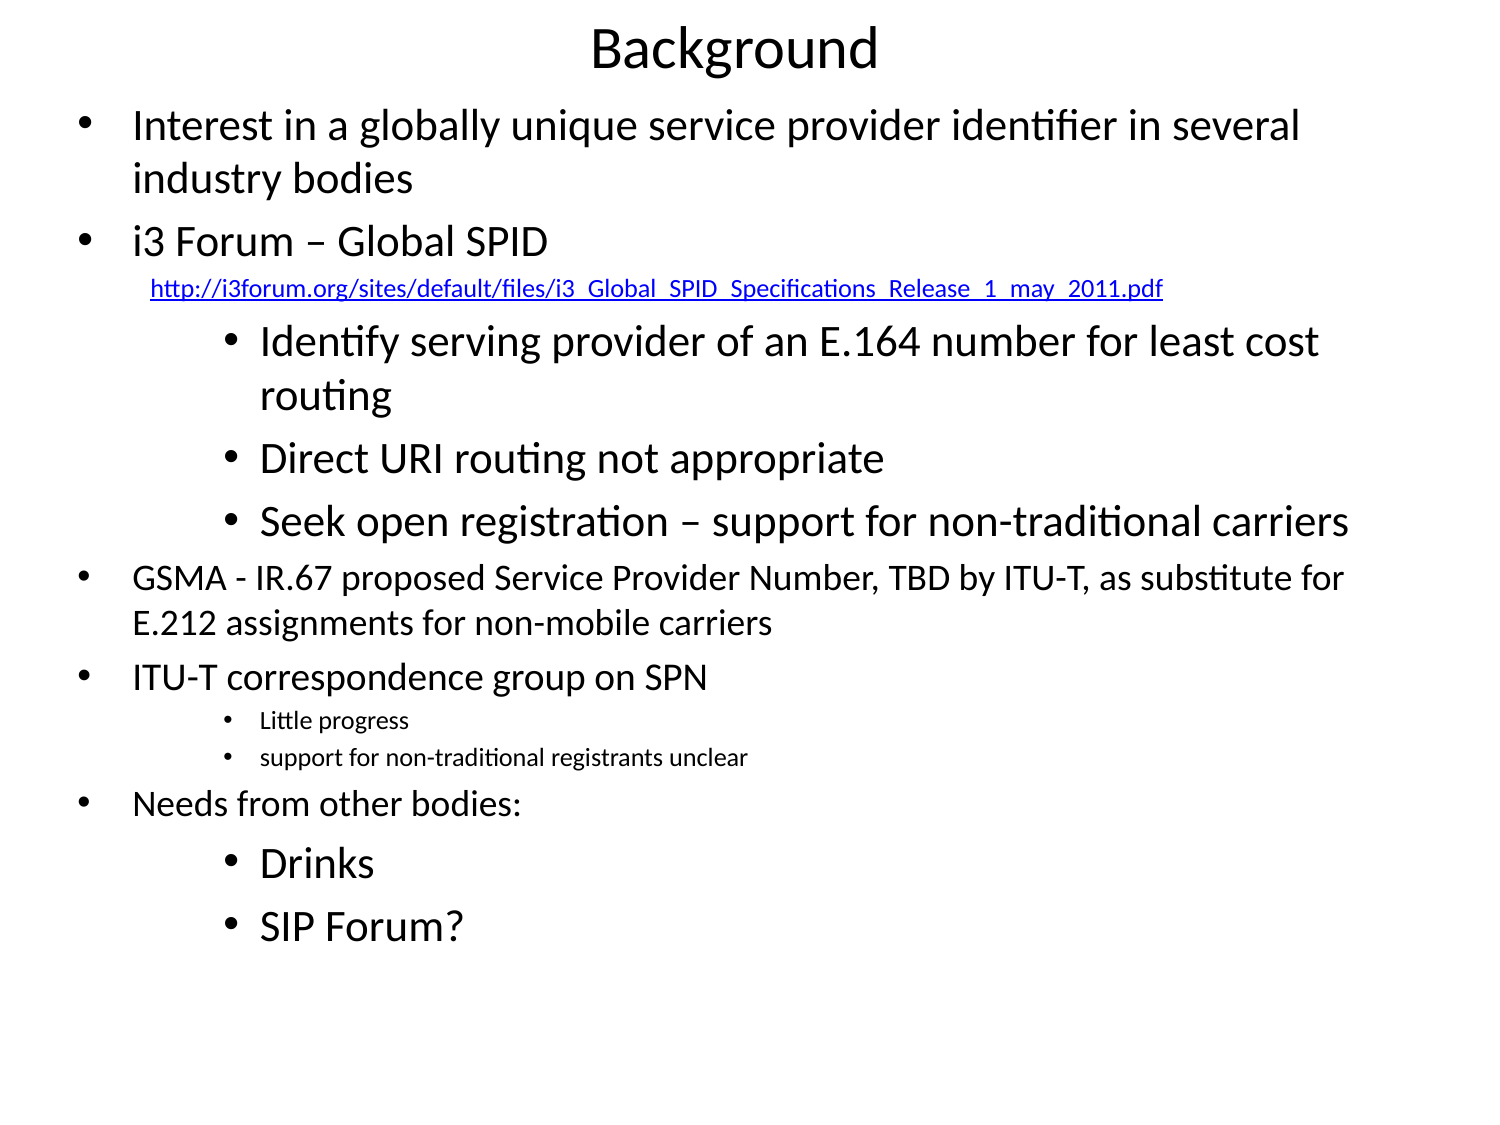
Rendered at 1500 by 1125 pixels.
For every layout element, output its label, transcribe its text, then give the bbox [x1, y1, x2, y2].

list Interest in a globally unique service provider identifier in several industry bodies i3 Forum – Global SPID http://i3forum.org/sites/default/files/i3_Global_SPID_Specifications_Release_1_may_2011.pdf Identify serving provider of an E.164 number for least cost routing Direct URI routing not appropriate Seek open registration – support for non-traditional carriers GSMA - IR.67 proposed Service Provider Number, TBD by ITU-T, as substitute for E.212 assignments for non-mobile carriers ITU-T correspondence group on SPN Little progress support for non-traditional registrants unclear Needs from other bodies: Drinks SIP Forum? [62, 87, 1434, 963]
title Background [50, 0, 1421, 88]
